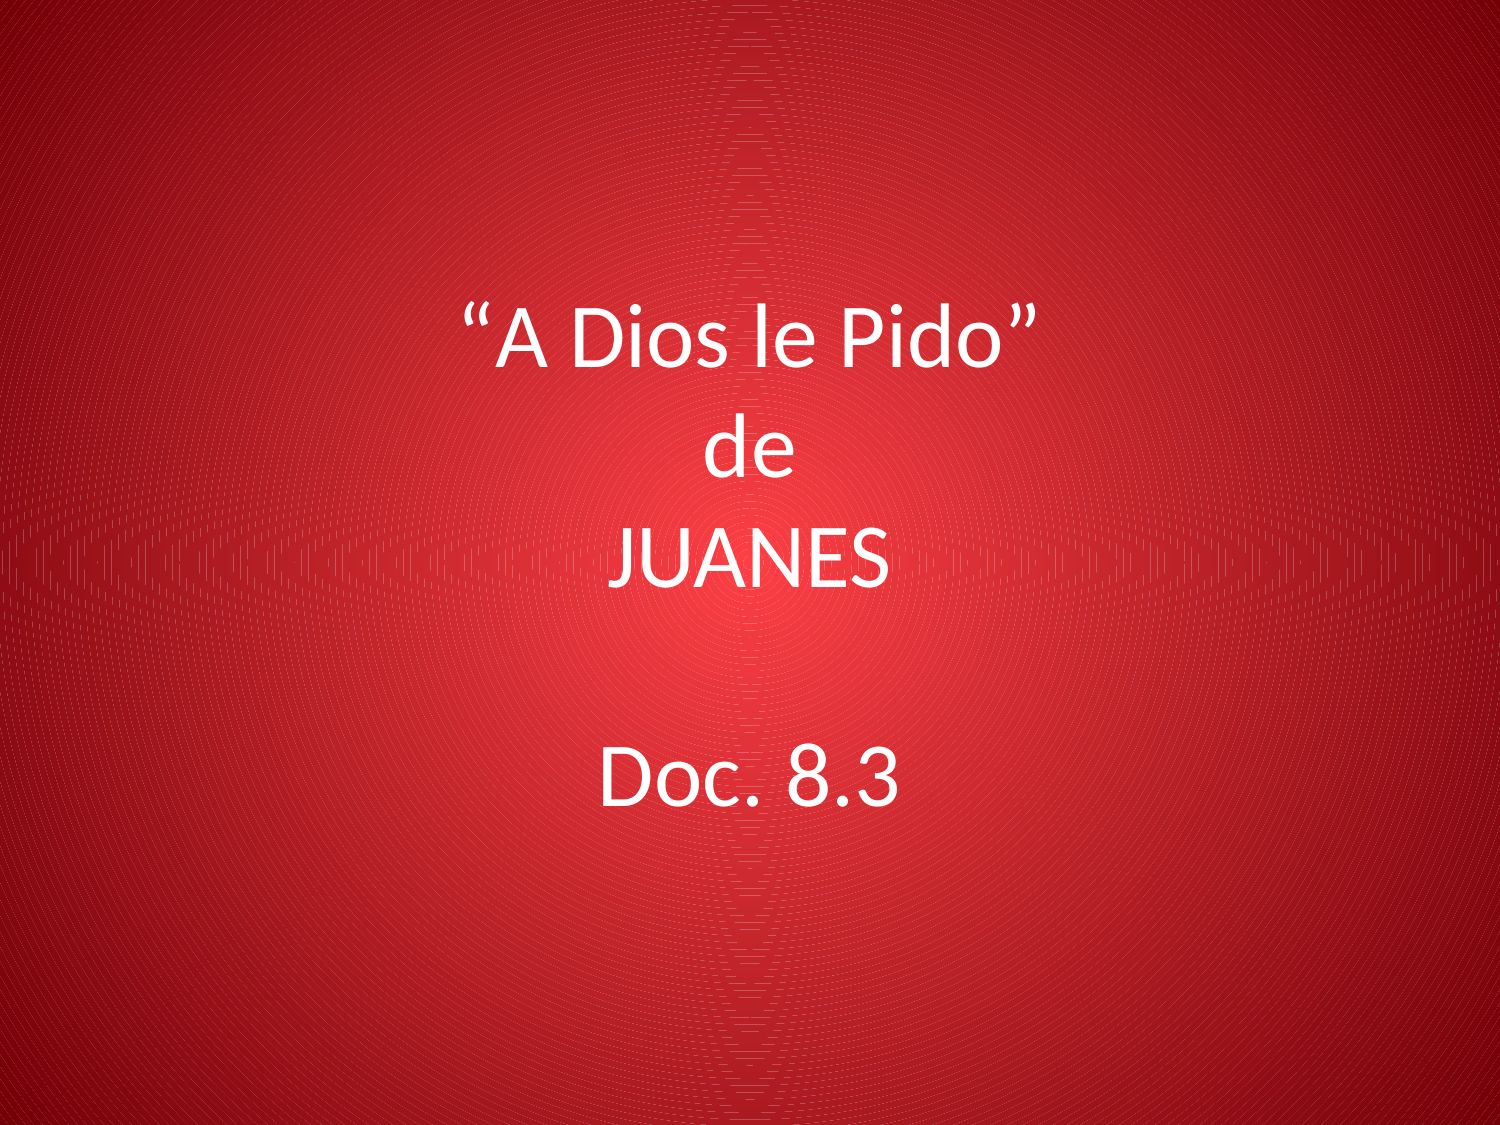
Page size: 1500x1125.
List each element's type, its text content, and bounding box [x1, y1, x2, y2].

title “A Dios le Pido” de JUANES Doc. 8.3 [75, 45, 1425, 1056]
